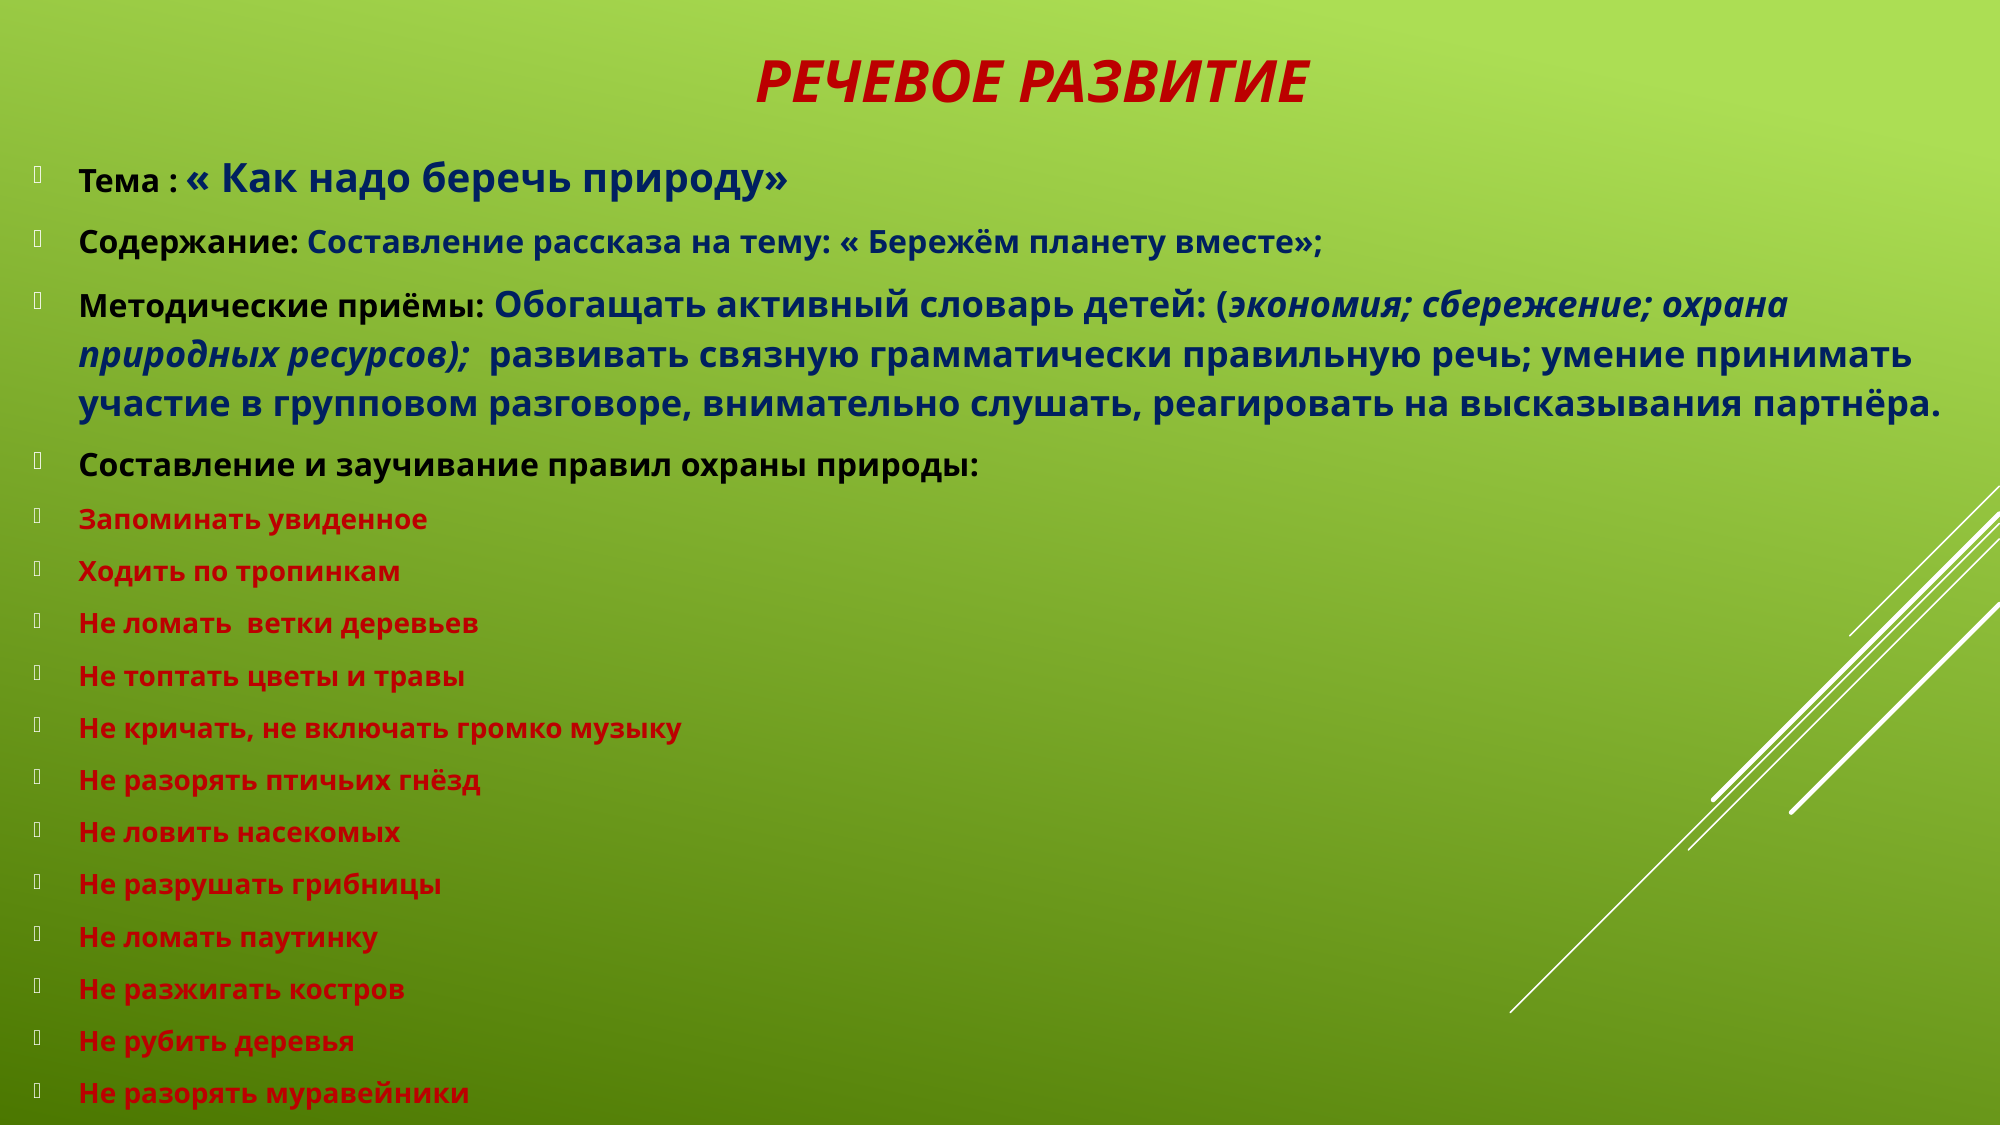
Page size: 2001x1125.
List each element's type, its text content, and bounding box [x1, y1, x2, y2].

text_box речевое развитие [332, 16, 1733, 143]
list Тема : « Как надо беречь природу» Содержание: Составление рассказа на тему: « Бережём планету вместе»; Методические приёмы: Обогащать активный словарь детей: (экономия; сбережение; охрана природных ресурсов); развивать связную грамматически правильную речь; умение принимать участие в групповом разговоре, внимательно слушать, реагировать на высказывания партнёра. Составление и заучивание правил охраны природы: Запоминать увиденное Ходить по тропинкам Не ломать ветки деревьев Не топтать цветы и травы Не кричать, не включать громко музыку Не разорять птичьих гнёзд Не ловить насекомых Не разрушать грибницы Не ломать паутинку Не разжигать костров Не рубить деревья Не разорять муравейники [18, 142, 1977, 1125]
